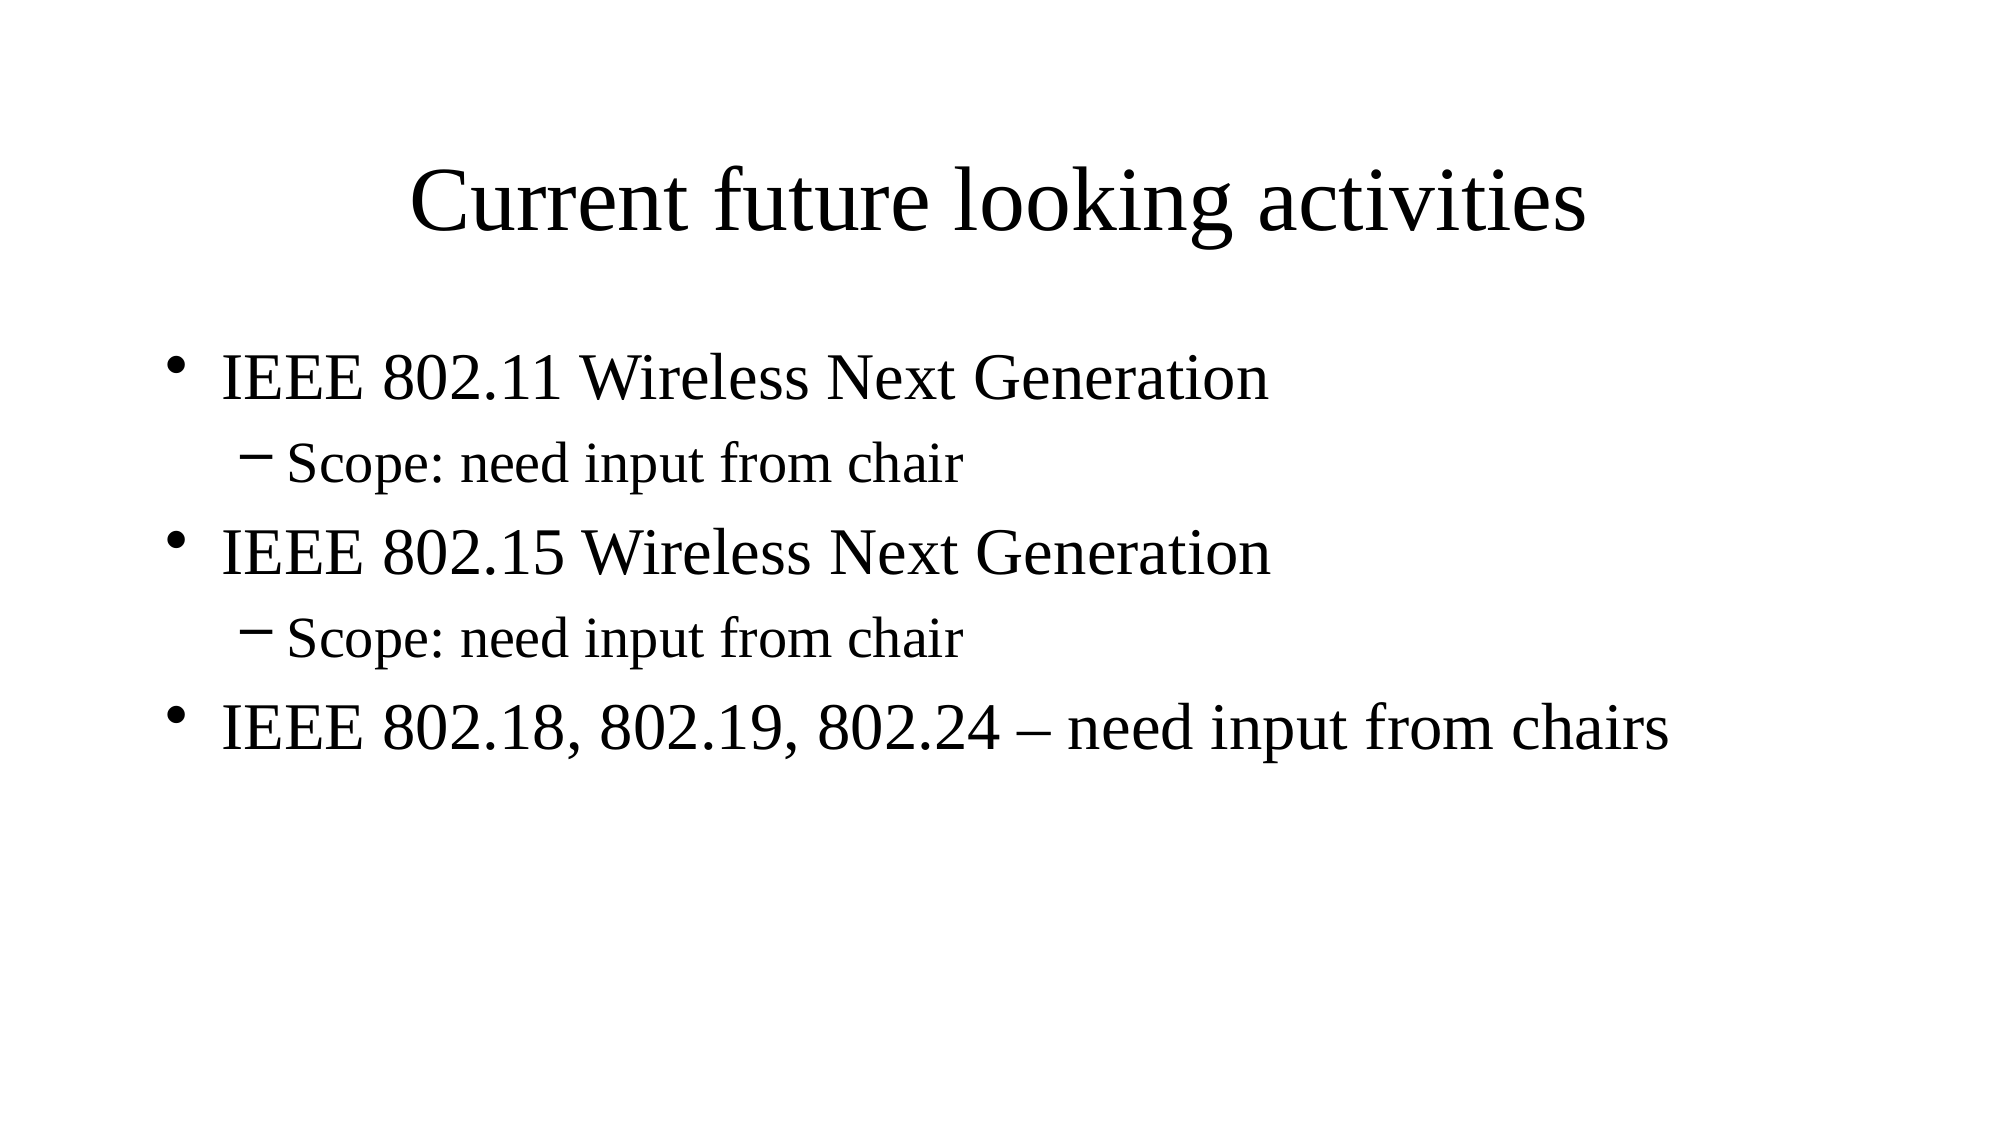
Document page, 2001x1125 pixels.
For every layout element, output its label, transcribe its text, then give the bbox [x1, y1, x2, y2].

list IEEE 802.11 Wireless Next Generation Scope: need input from chair IEEE 802.15 Wireless Next Generation Scope: need input from chair IEEE 802.18, 802.19, 802.24 – need input from chairs [149, 324, 1851, 1001]
title Current future looking activities [149, 99, 1851, 288]
